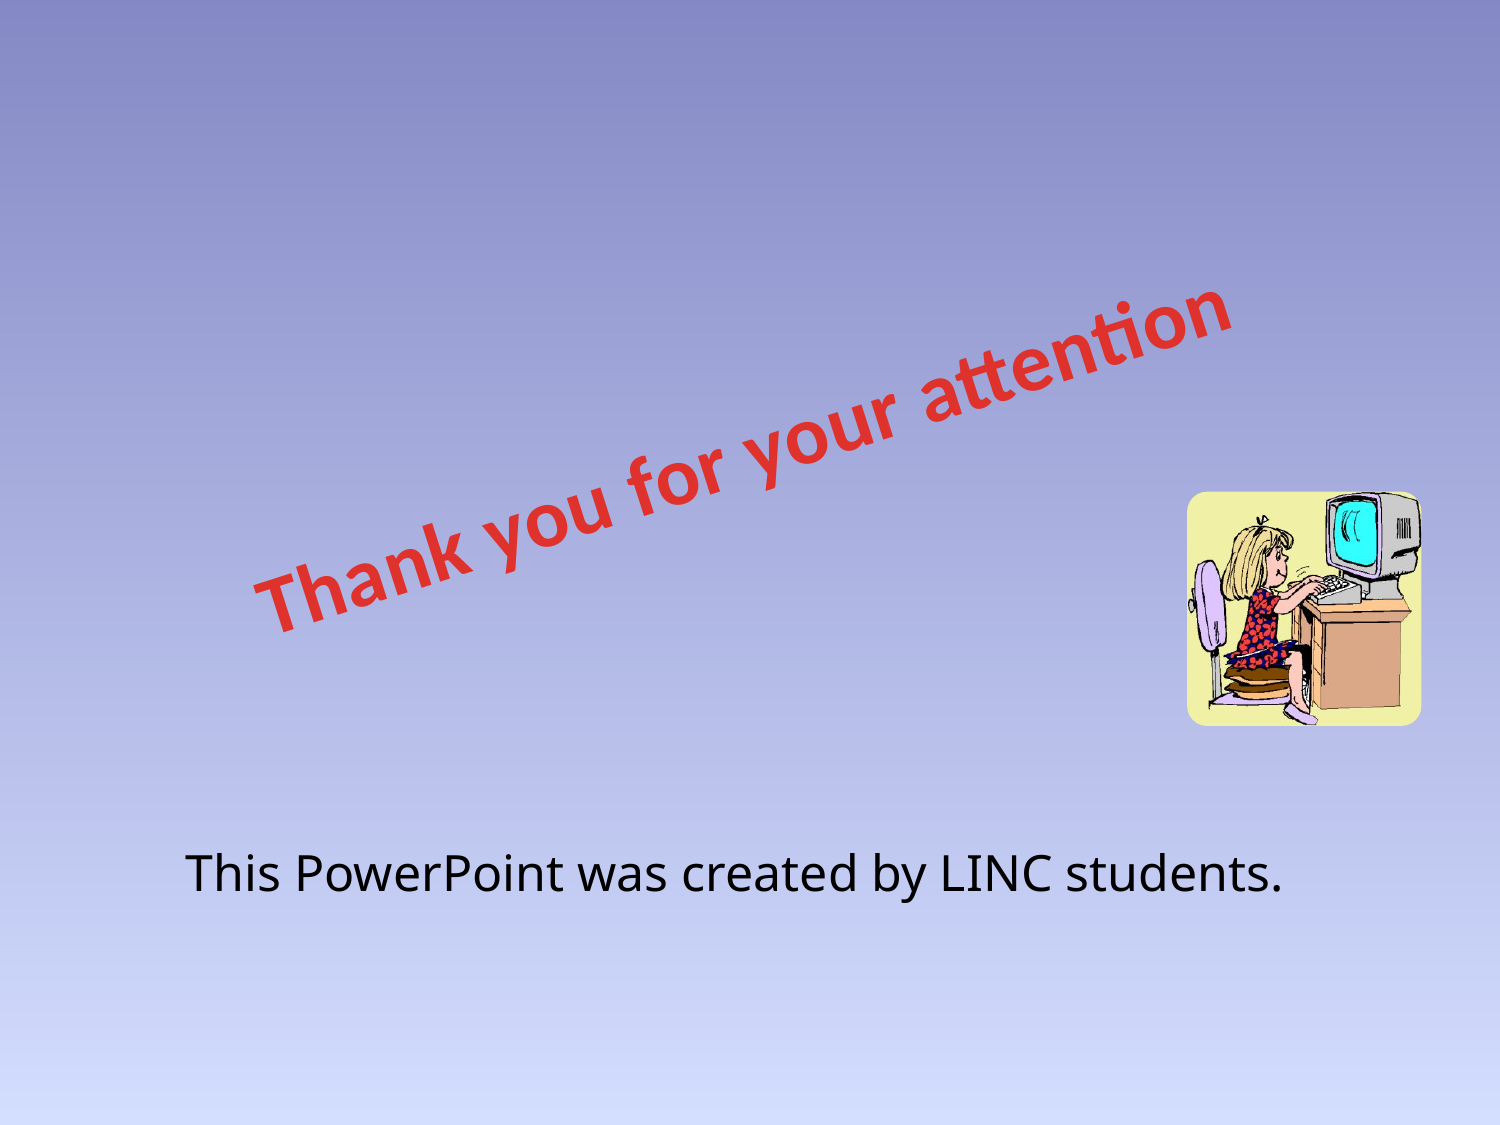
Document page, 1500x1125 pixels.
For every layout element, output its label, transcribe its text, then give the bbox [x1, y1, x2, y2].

text_box This PowerPoint was created by LINC students. [171, 834, 1329, 909]
text_box Thank you for your attention [226, 235, 1259, 665]
picture [1186, 491, 1422, 727]
